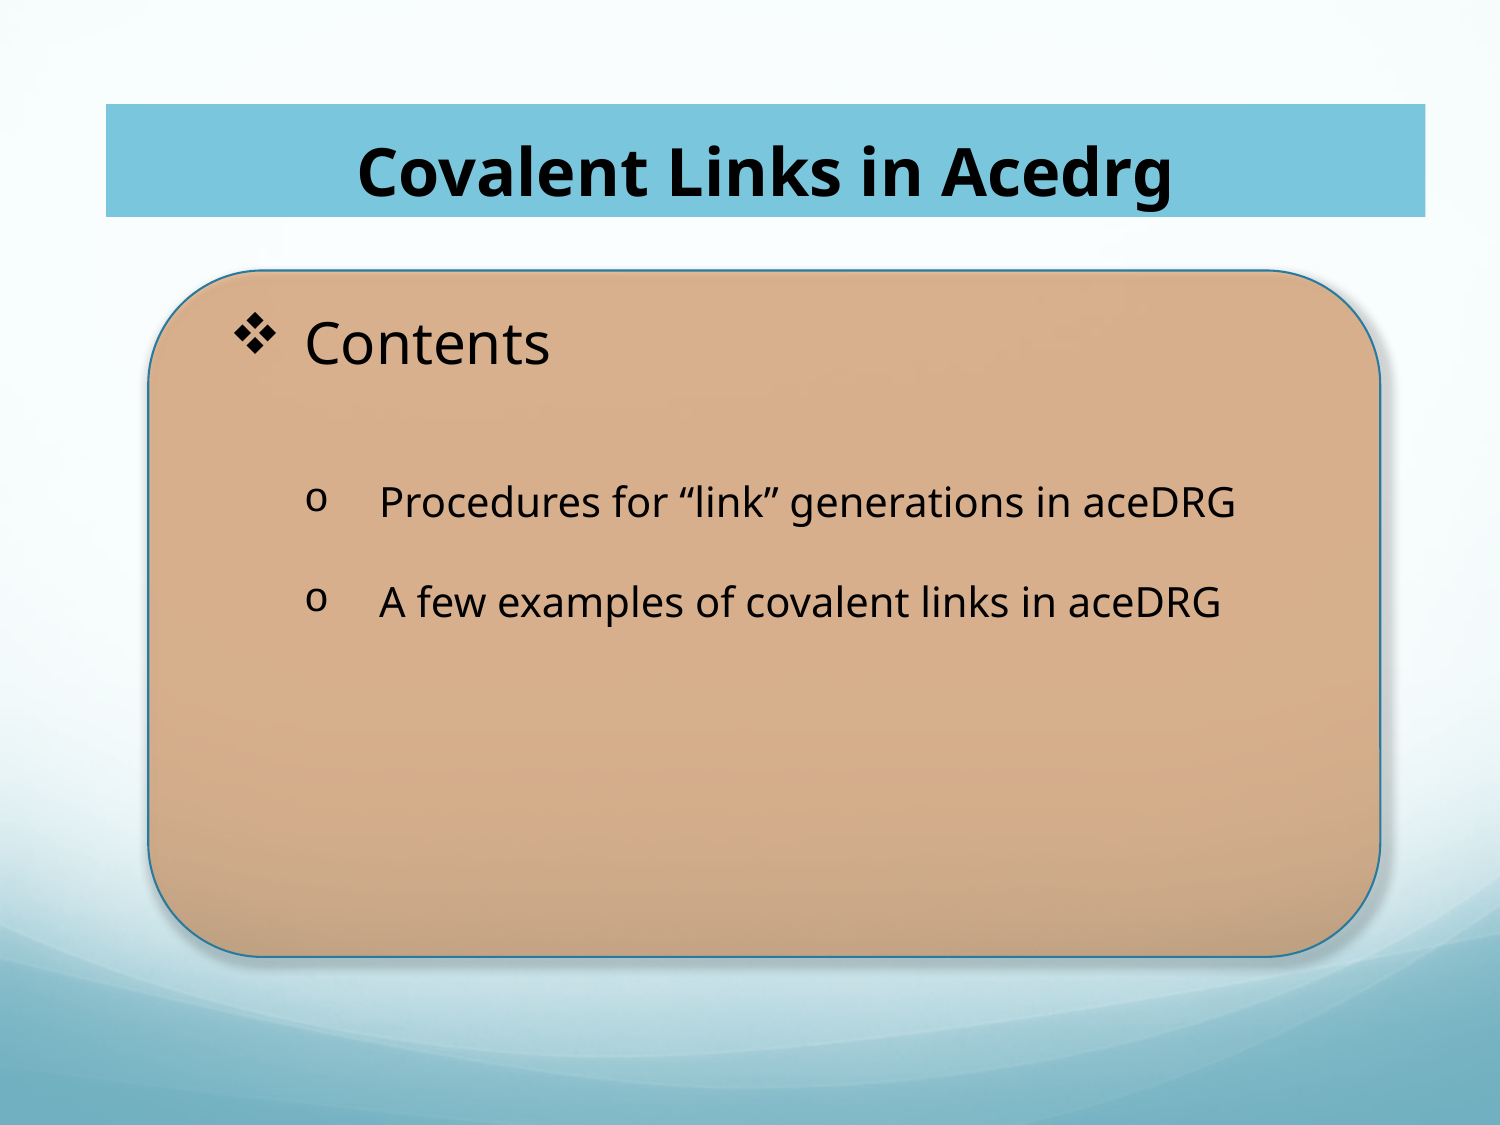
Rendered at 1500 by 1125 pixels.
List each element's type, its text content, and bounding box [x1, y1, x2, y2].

list [90, 242, 1425, 955]
title Covalent Links in Acedrg [106, 104, 1426, 217]
text_box Contents Procedures for “link” generations in aceDRG A few examples of covalent links in aceDRG [214, 298, 1311, 754]
text_box [147, 269, 1382, 958]
